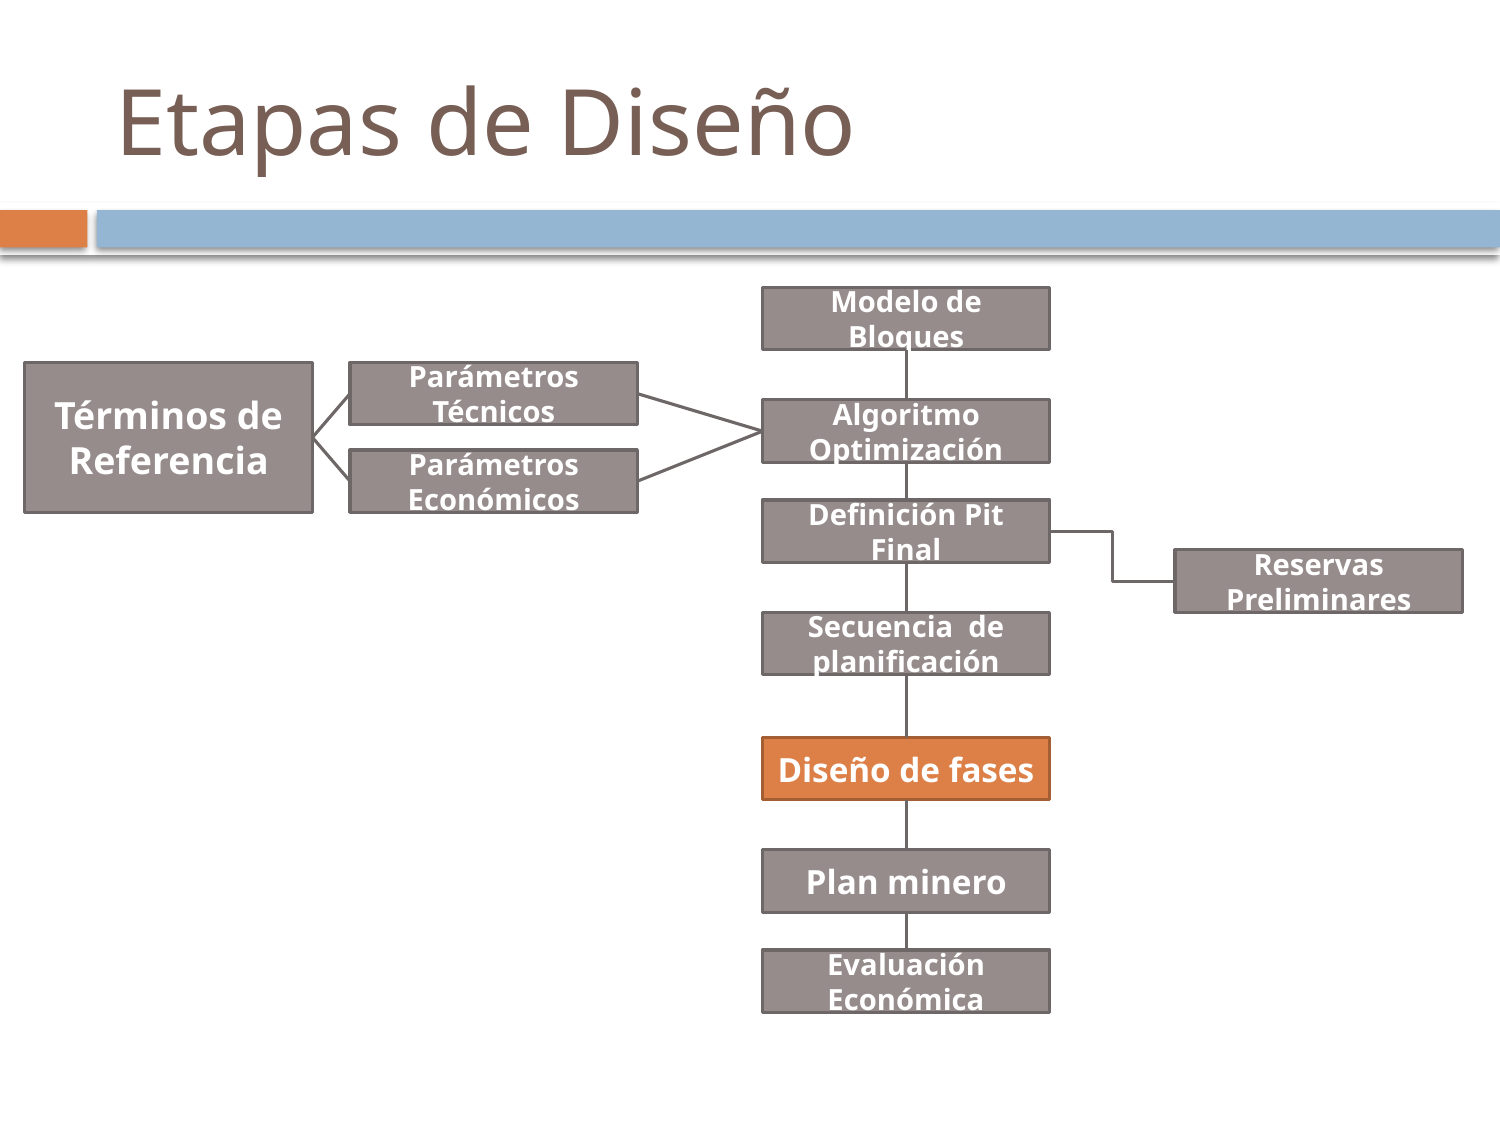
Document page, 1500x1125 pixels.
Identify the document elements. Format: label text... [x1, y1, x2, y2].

text_box Algoritmo Optimización [765, 398, 1051, 464]
text_box Diseño de fases [761, 736, 1051, 801]
text_box Términos de Referencia [23, 361, 314, 514]
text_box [637, 393, 763, 430]
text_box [312, 437, 351, 482]
title Etapas de Diseño [100, 37, 1438, 200]
text_box Parámetros Económicos [348, 448, 639, 514]
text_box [312, 393, 351, 437]
text_box Secuencia de planificación [761, 611, 1051, 676]
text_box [637, 430, 763, 482]
text_box Definición Pit Final [761, 498, 1051, 564]
text_box Evaluación Económica [761, 948, 1051, 1014]
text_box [1049, 530, 1176, 582]
text_box Modelo de Bloques [761, 286, 1051, 351]
text_box Plan minero [761, 848, 1051, 914]
text_box Parámetros Técnicos [348, 361, 639, 426]
text_box Reservas Preliminares [1173, 548, 1464, 614]
